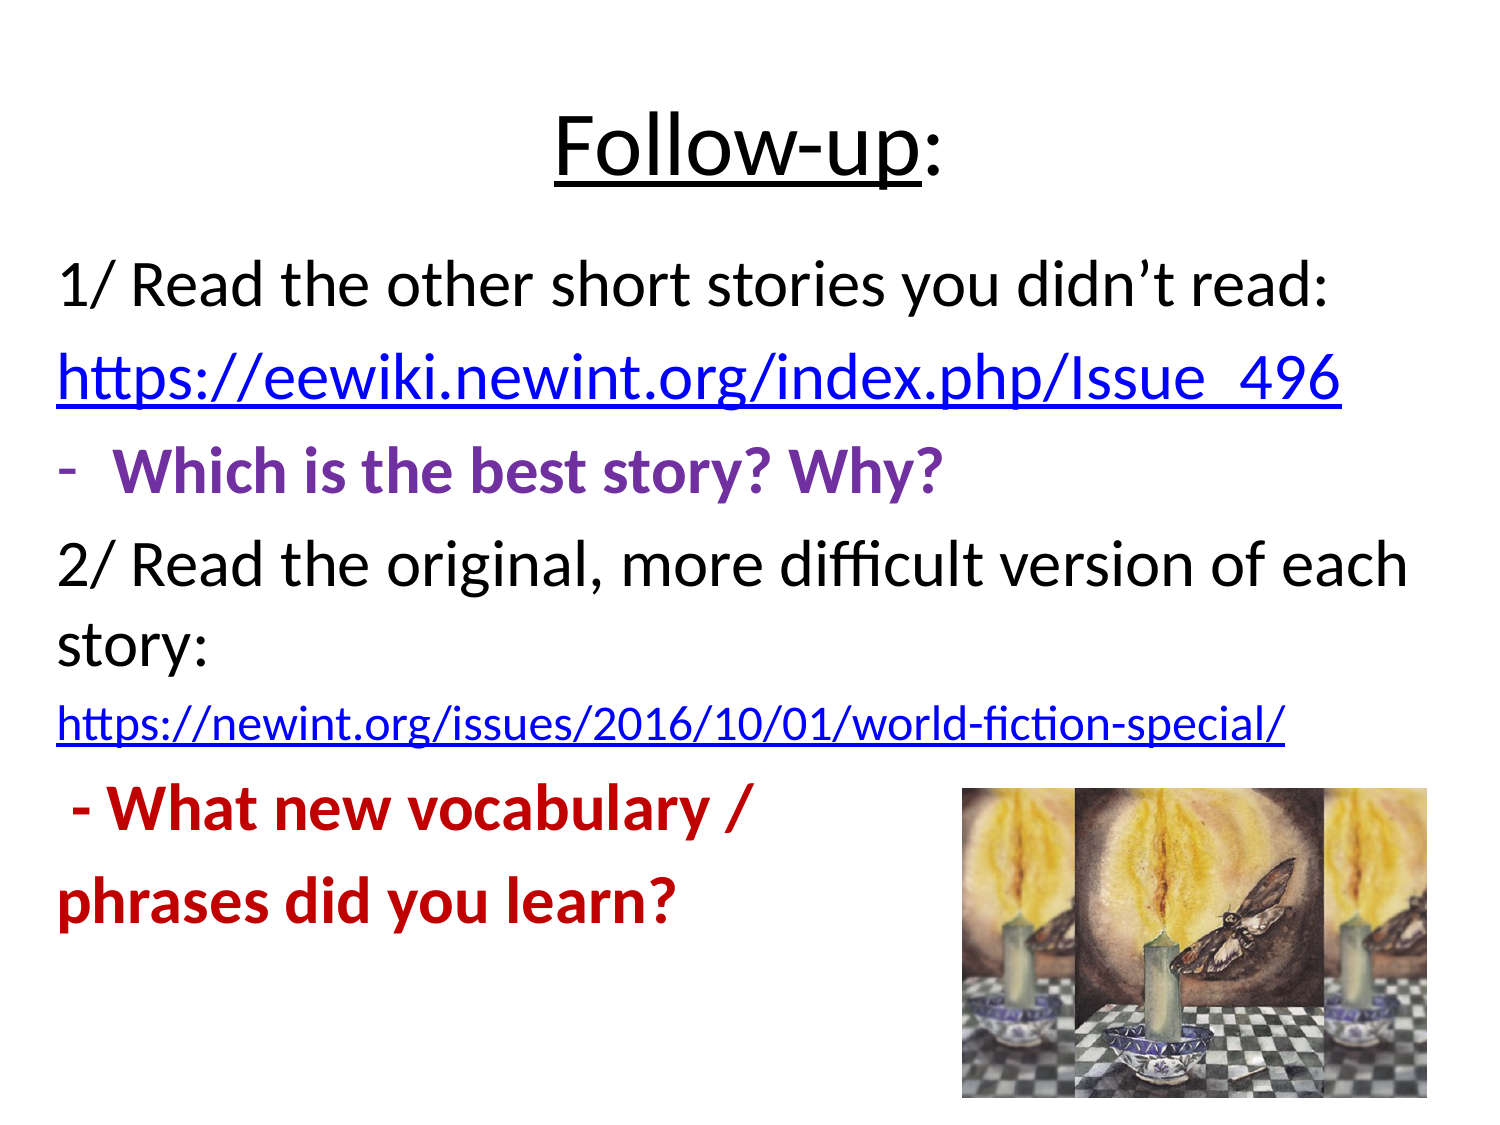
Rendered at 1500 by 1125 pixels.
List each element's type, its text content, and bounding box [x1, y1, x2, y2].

list 1/ Read the other short stories you didn’t read: https://eewiki.newint.org/index.php/Issue_496 Which is the best story? Why? 2/ Read the original, more difficult version of each story: https://newint.org/issues/2016/10/01/world-fiction-special/ - What new vocabulary / phrases did you learn? [41, 232, 1459, 1059]
picture [962, 788, 1427, 1099]
title Follow-up: [75, 45, 1425, 232]
